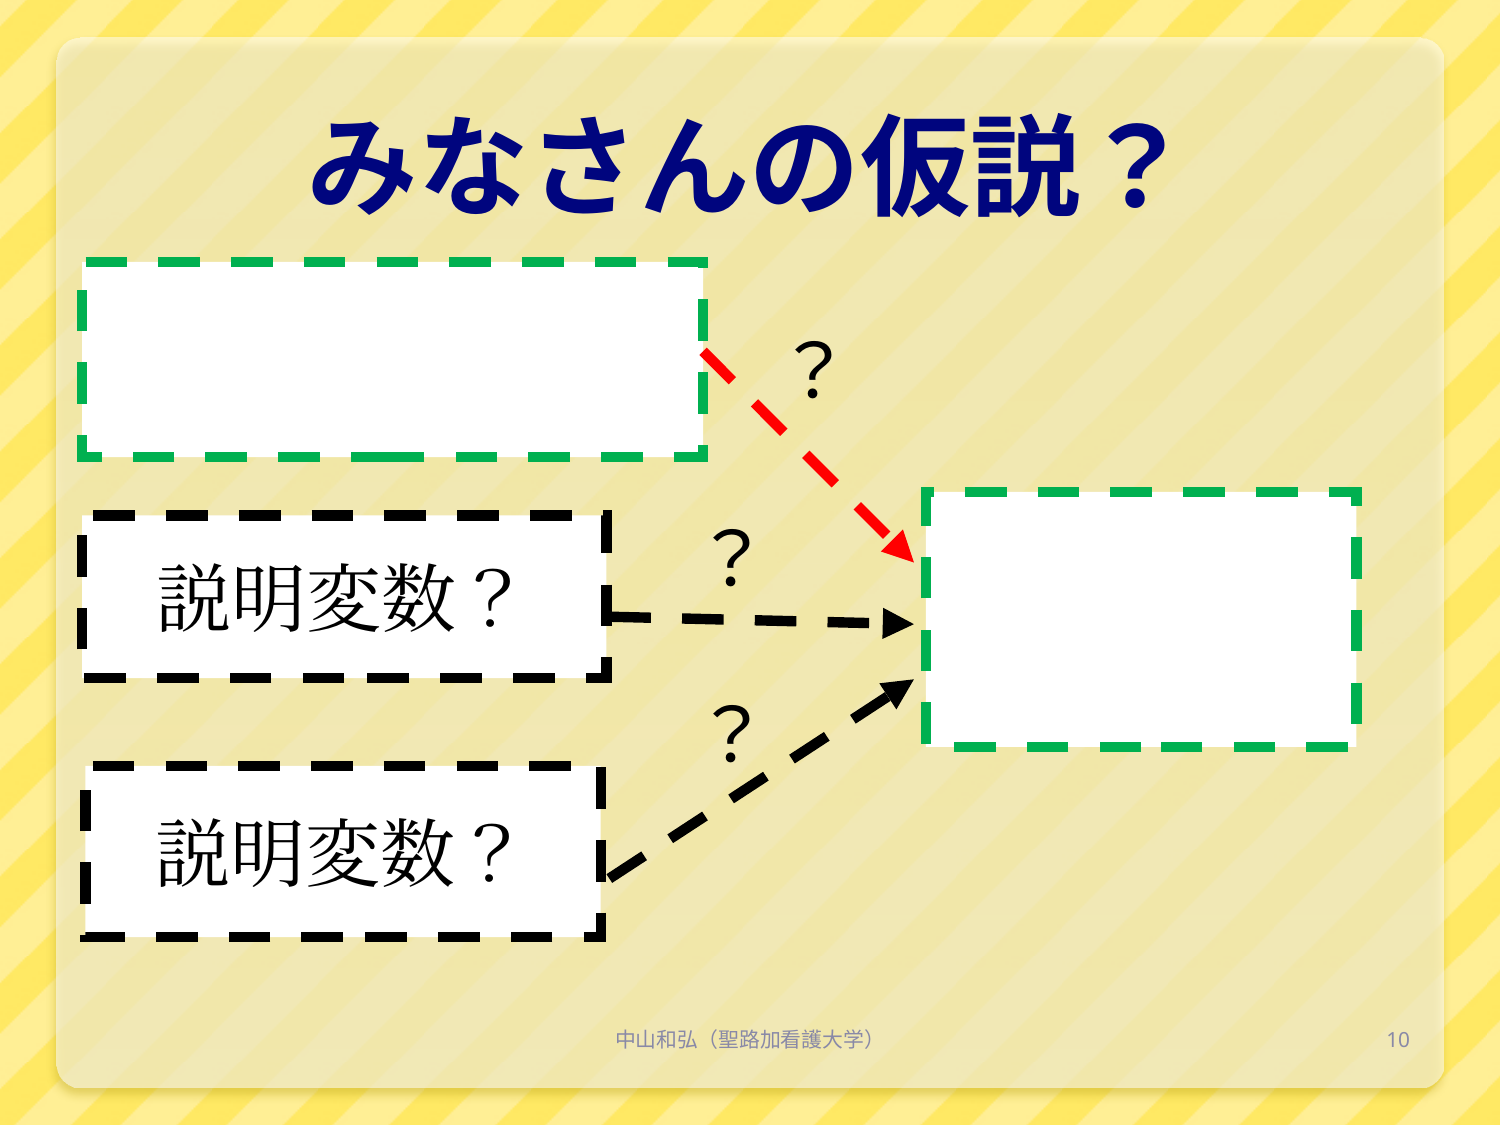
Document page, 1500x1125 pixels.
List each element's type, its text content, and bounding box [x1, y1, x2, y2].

text_box ｒ2 [0, 0, 1500, 1125]
slide_number 10 [1074, 1019, 1425, 1080]
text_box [82, 261, 1357, 938]
title みなさんの仮説？ [75, 50, 1425, 238]
footer 中山和弘（聖路加看護大学） [512, 1019, 988, 1080]
